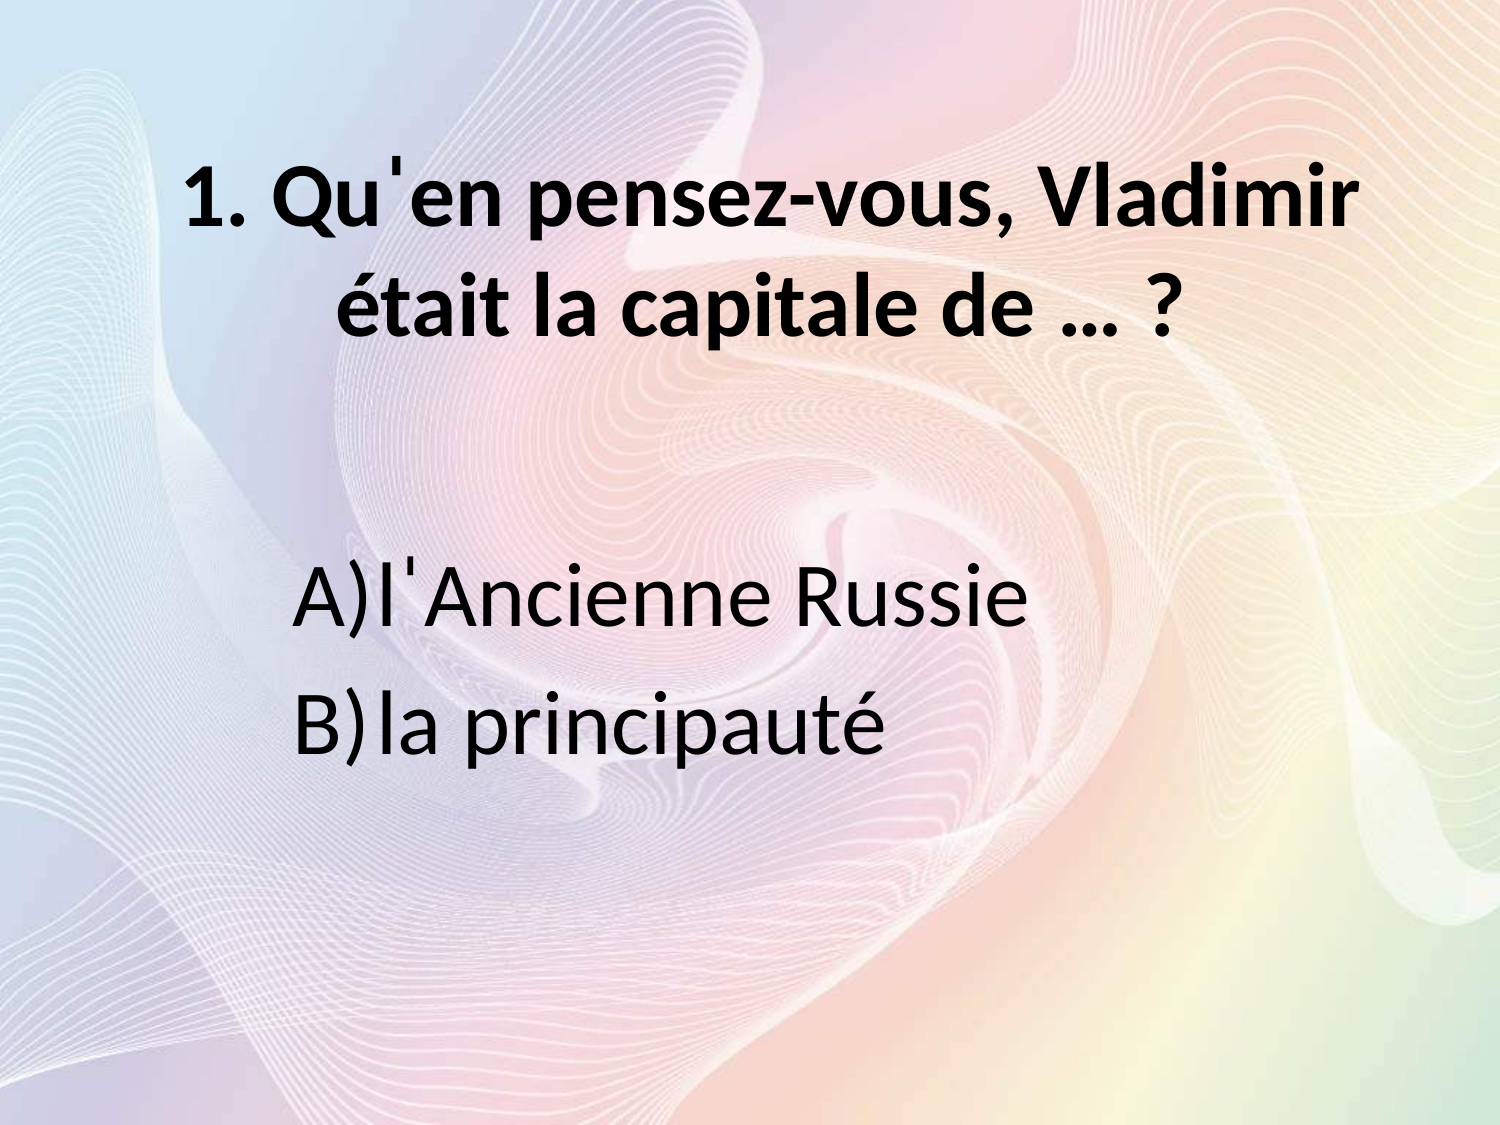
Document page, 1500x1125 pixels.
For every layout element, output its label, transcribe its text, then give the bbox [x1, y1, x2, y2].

list lˈAncienne Russie la principauté [277, 527, 1314, 776]
picture [0, 0, 1500, 1125]
title 1. Quˈen pensez-vous, Vladimir était la capitale de … ? [93, 35, 1449, 456]
